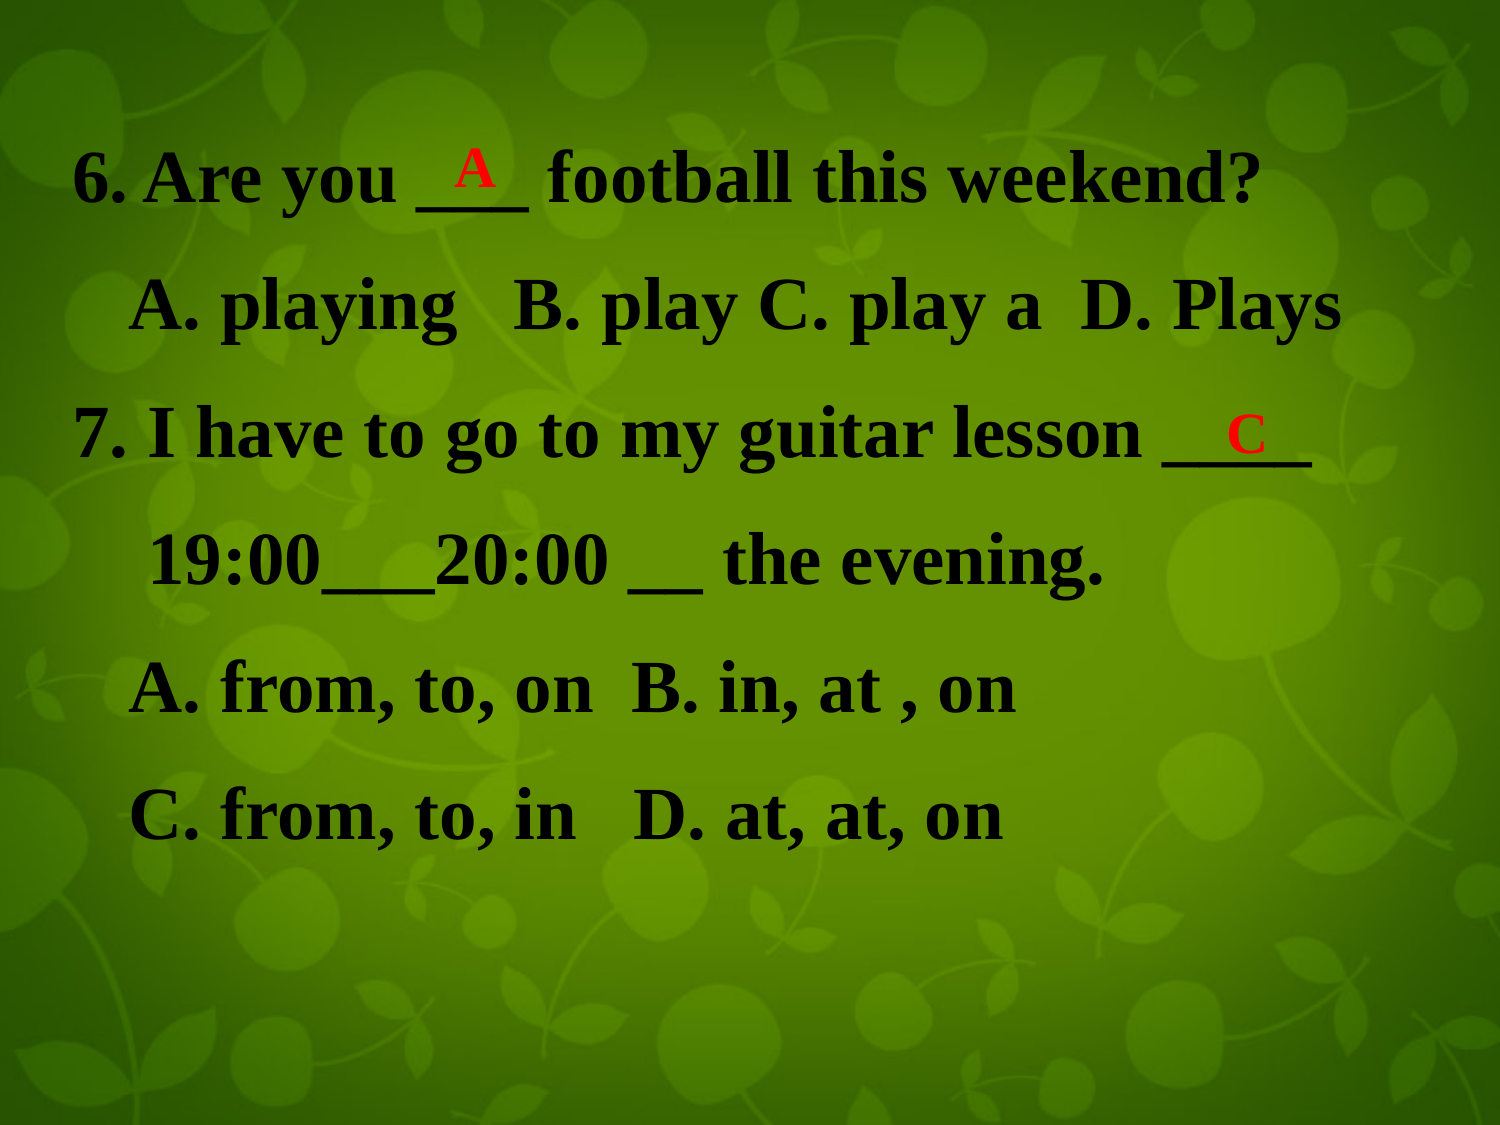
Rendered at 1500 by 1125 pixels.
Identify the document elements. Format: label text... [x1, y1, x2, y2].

text_box A [434, 119, 530, 209]
text_box C [1206, 385, 1317, 475]
picture [0, 0, 1500, 1125]
list 6. Are you ___ football this weekend? A. playing B. play C. play a D. Plays 7. I have to go to my guitar lesson ____ 19:00___20:00 __ the evening. A. from, to, on B. in, at , on C. from, to, in D. at, at, on [57, 119, 1408, 1005]
